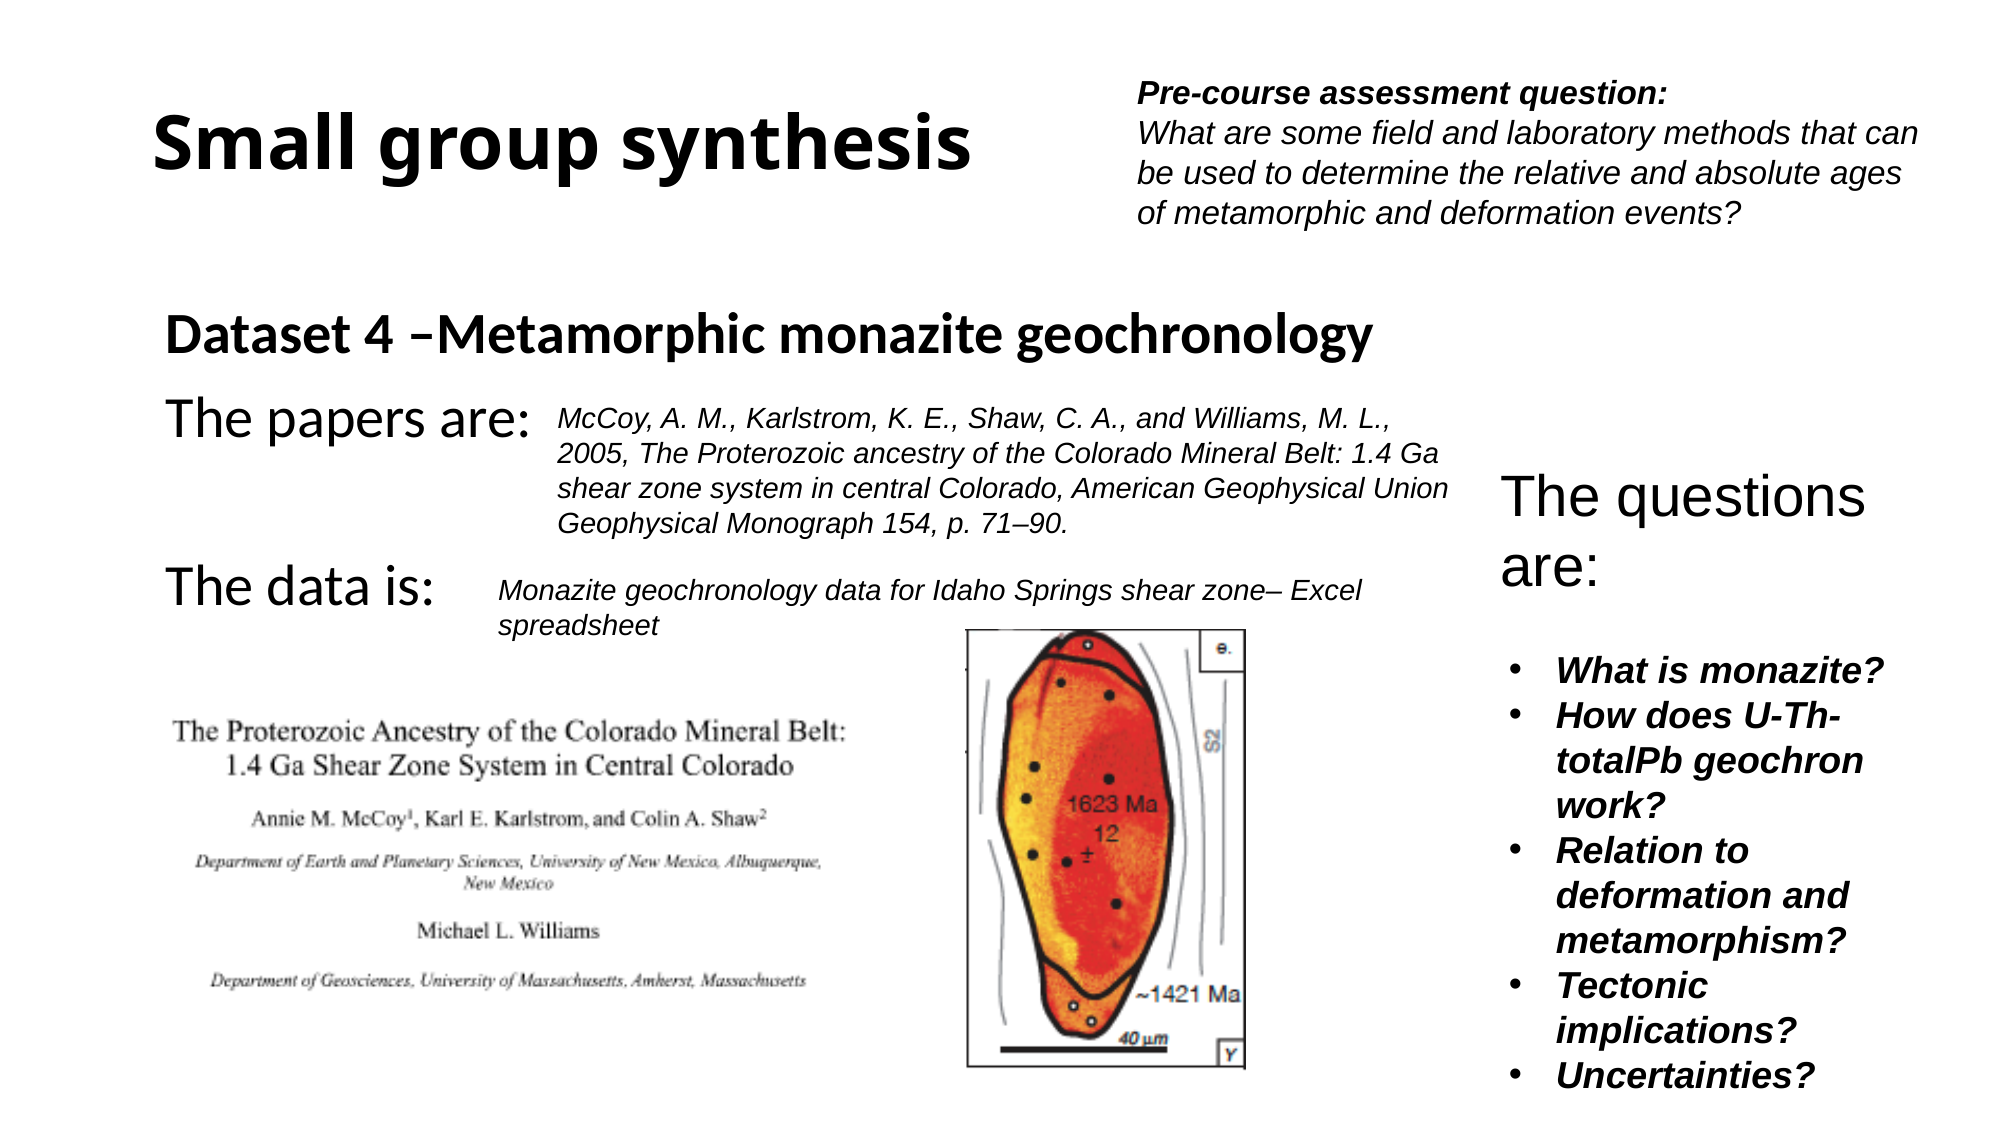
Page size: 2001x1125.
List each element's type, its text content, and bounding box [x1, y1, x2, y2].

picture [965, 629, 1246, 1085]
picture [125, 715, 871, 1008]
text_box The questions are: [1485, 450, 1943, 605]
list Dataset 4 –Metamorphic monazite geochronology The papers are: The data is: [150, 295, 1450, 529]
text_box Pre-course assessment question: What are some field and laboratory methods that can be used to determine the relative and absolute ages of metamorphic and deformation events? [1122, 63, 1943, 239]
text_box McCoy, A. M., Karlstrom, K. E., Shaw, C. A., and Williams, M. L., 2005, The Proterozoic ancestry of the Colorado Mineral Belt: 1.4 Ga shear zone system in central Colorado, American Geophysical Union Geophysical Monograph 154, p. 71–90. [542, 391, 1484, 547]
title Small group synthesis [137, 36, 1083, 254]
text_box What is monazite? How does U-Th-totalPb geochron work? Relation to deformation and metamorphism? Tectonic implications? Uncertainties? [1494, 638, 1951, 1103]
text_box Monazite geochronology data for Idaho Springs shear zone– Excel spreadsheet [483, 563, 1484, 649]
